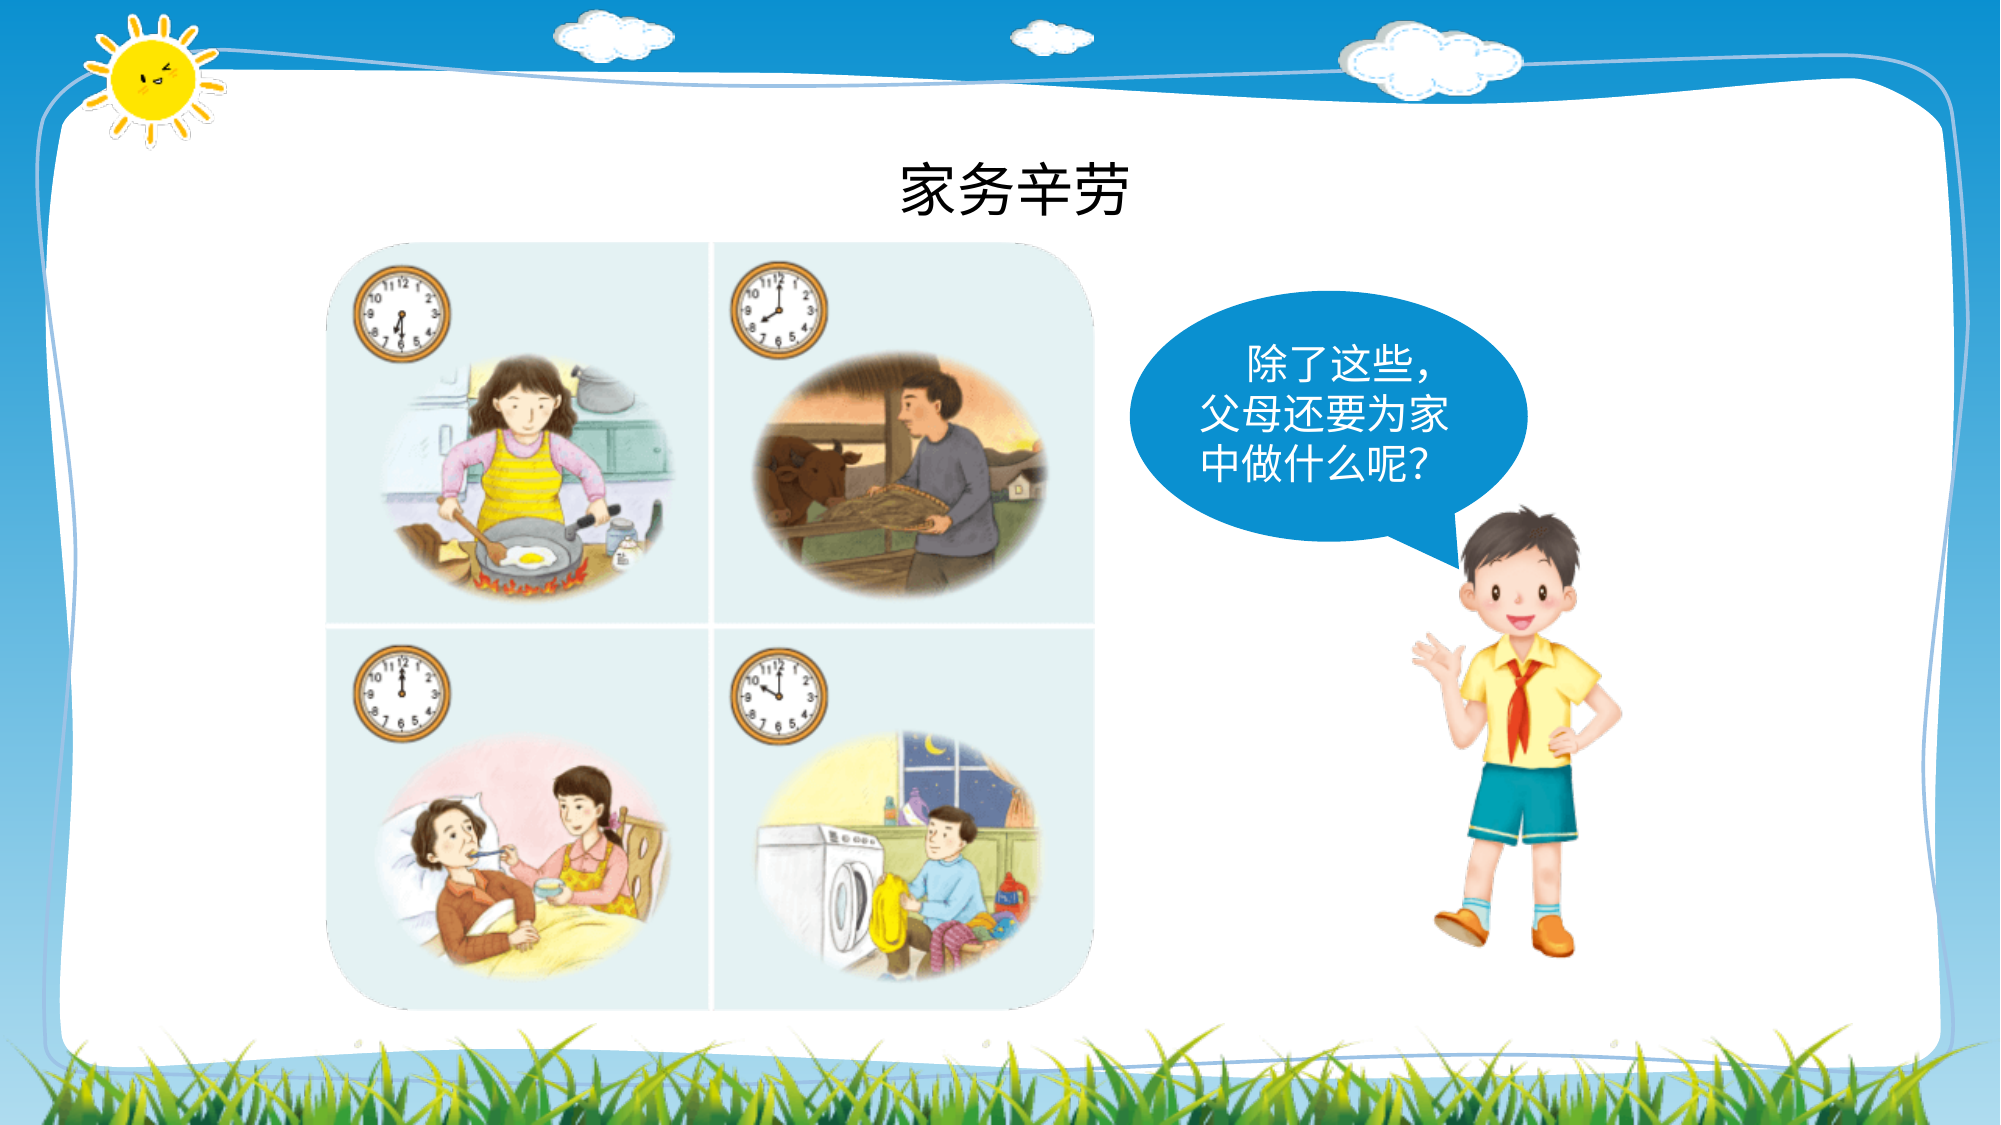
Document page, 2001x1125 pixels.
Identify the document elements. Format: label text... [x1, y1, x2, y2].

picture [553, 9, 675, 63]
picture [1338, 21, 1524, 101]
picture [1010, 20, 1094, 56]
picture [1405, 502, 1630, 964]
picture [3, 1023, 2001, 1125]
picture [75, 14, 230, 152]
text_box 除了这些，父母还要为家中做什么呢？ [1129, 290, 1528, 545]
picture [325, 242, 1095, 1011]
text_box 家务辛劳 [835, 137, 1165, 233]
